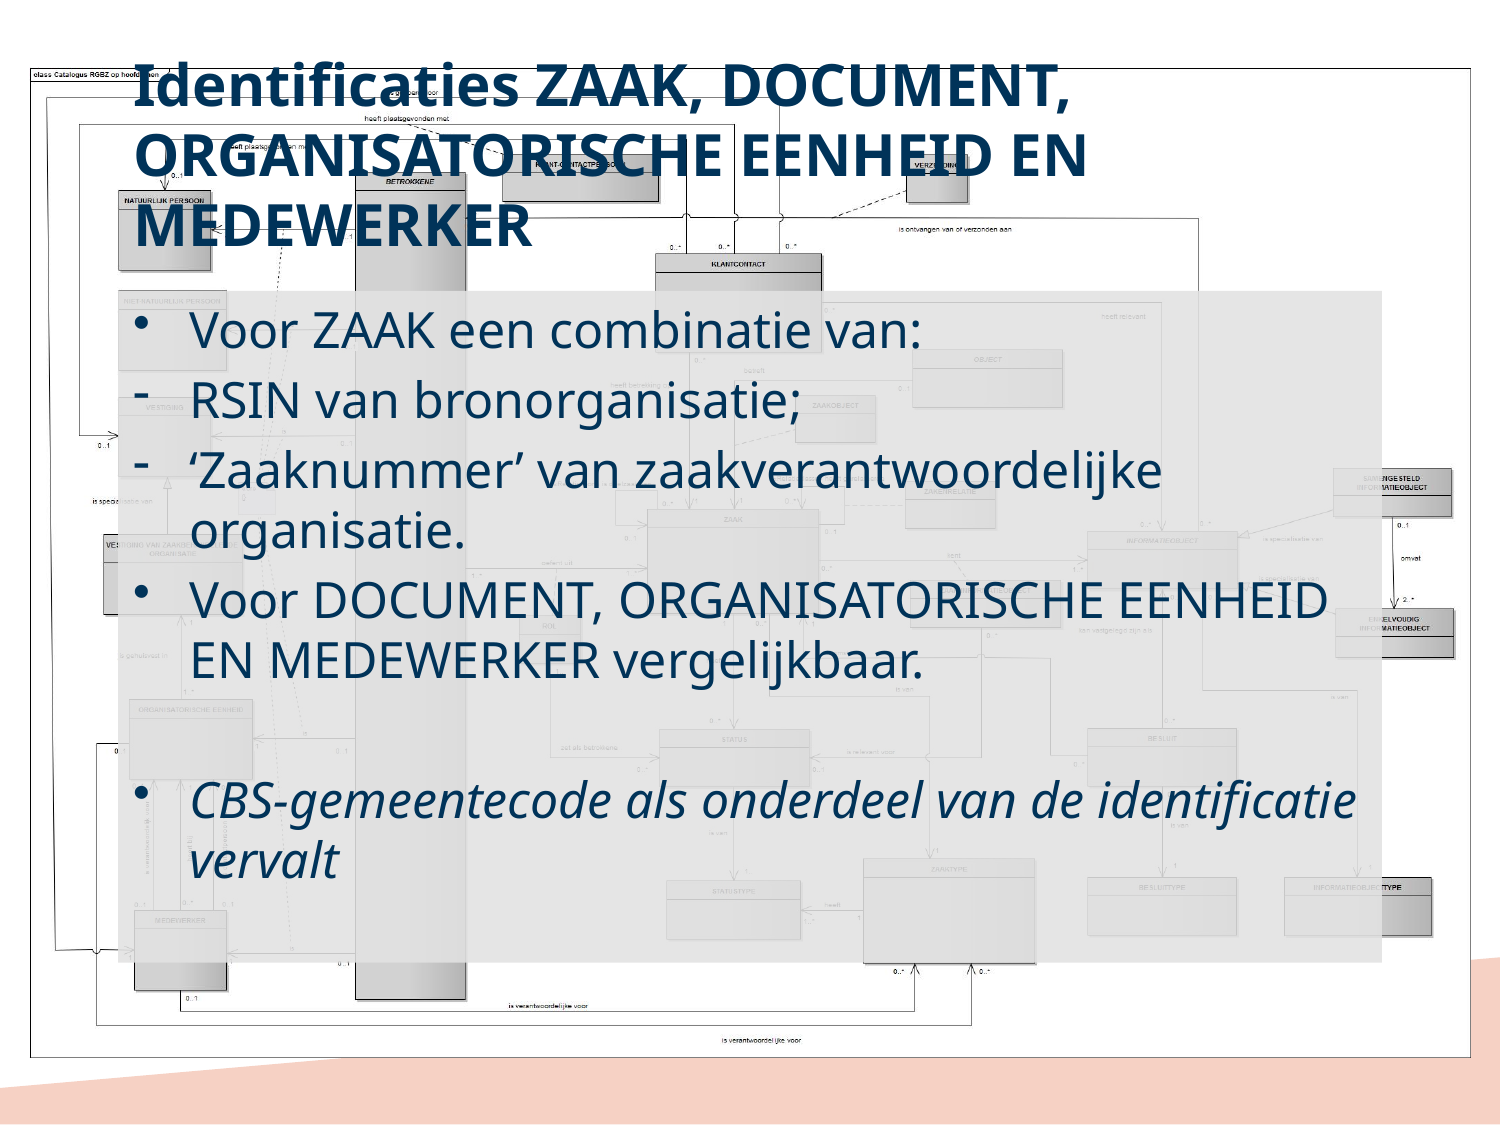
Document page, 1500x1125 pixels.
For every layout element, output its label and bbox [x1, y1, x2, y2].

picture [29, 66, 1471, 1059]
